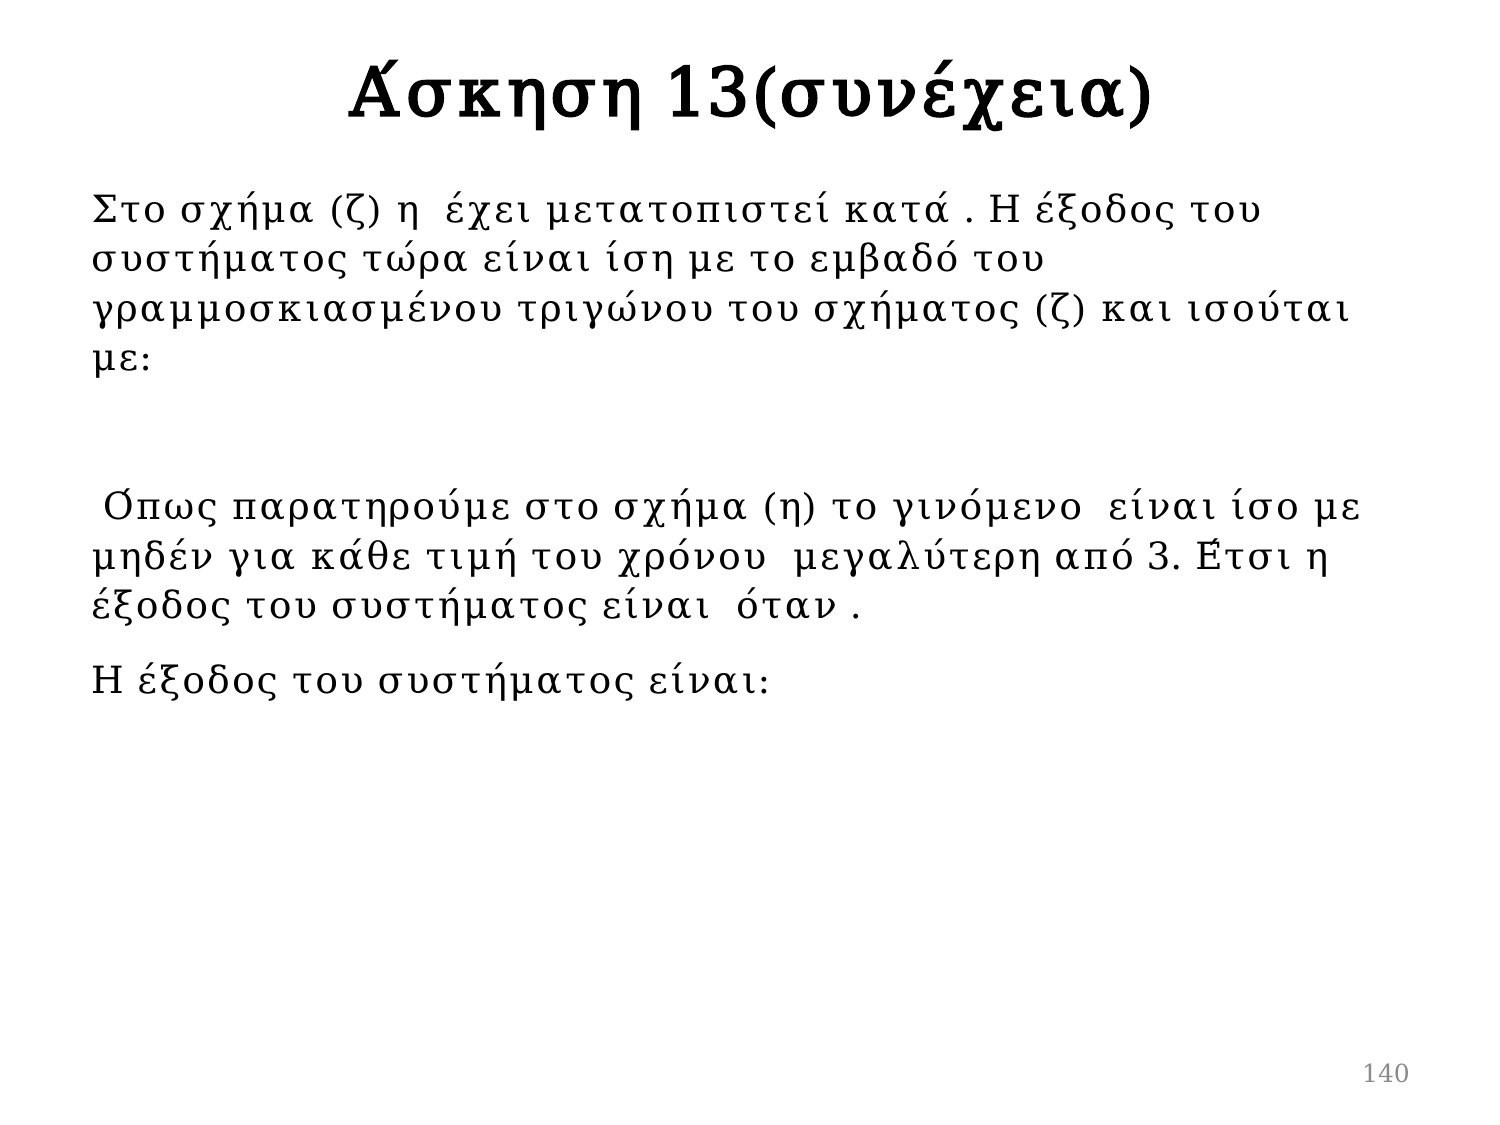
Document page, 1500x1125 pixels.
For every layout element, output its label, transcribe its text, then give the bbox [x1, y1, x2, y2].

slide_number 140 [1222, 1042, 1425, 1103]
title Άσκηση 13(συνέχεια) [75, 19, 1425, 159]
